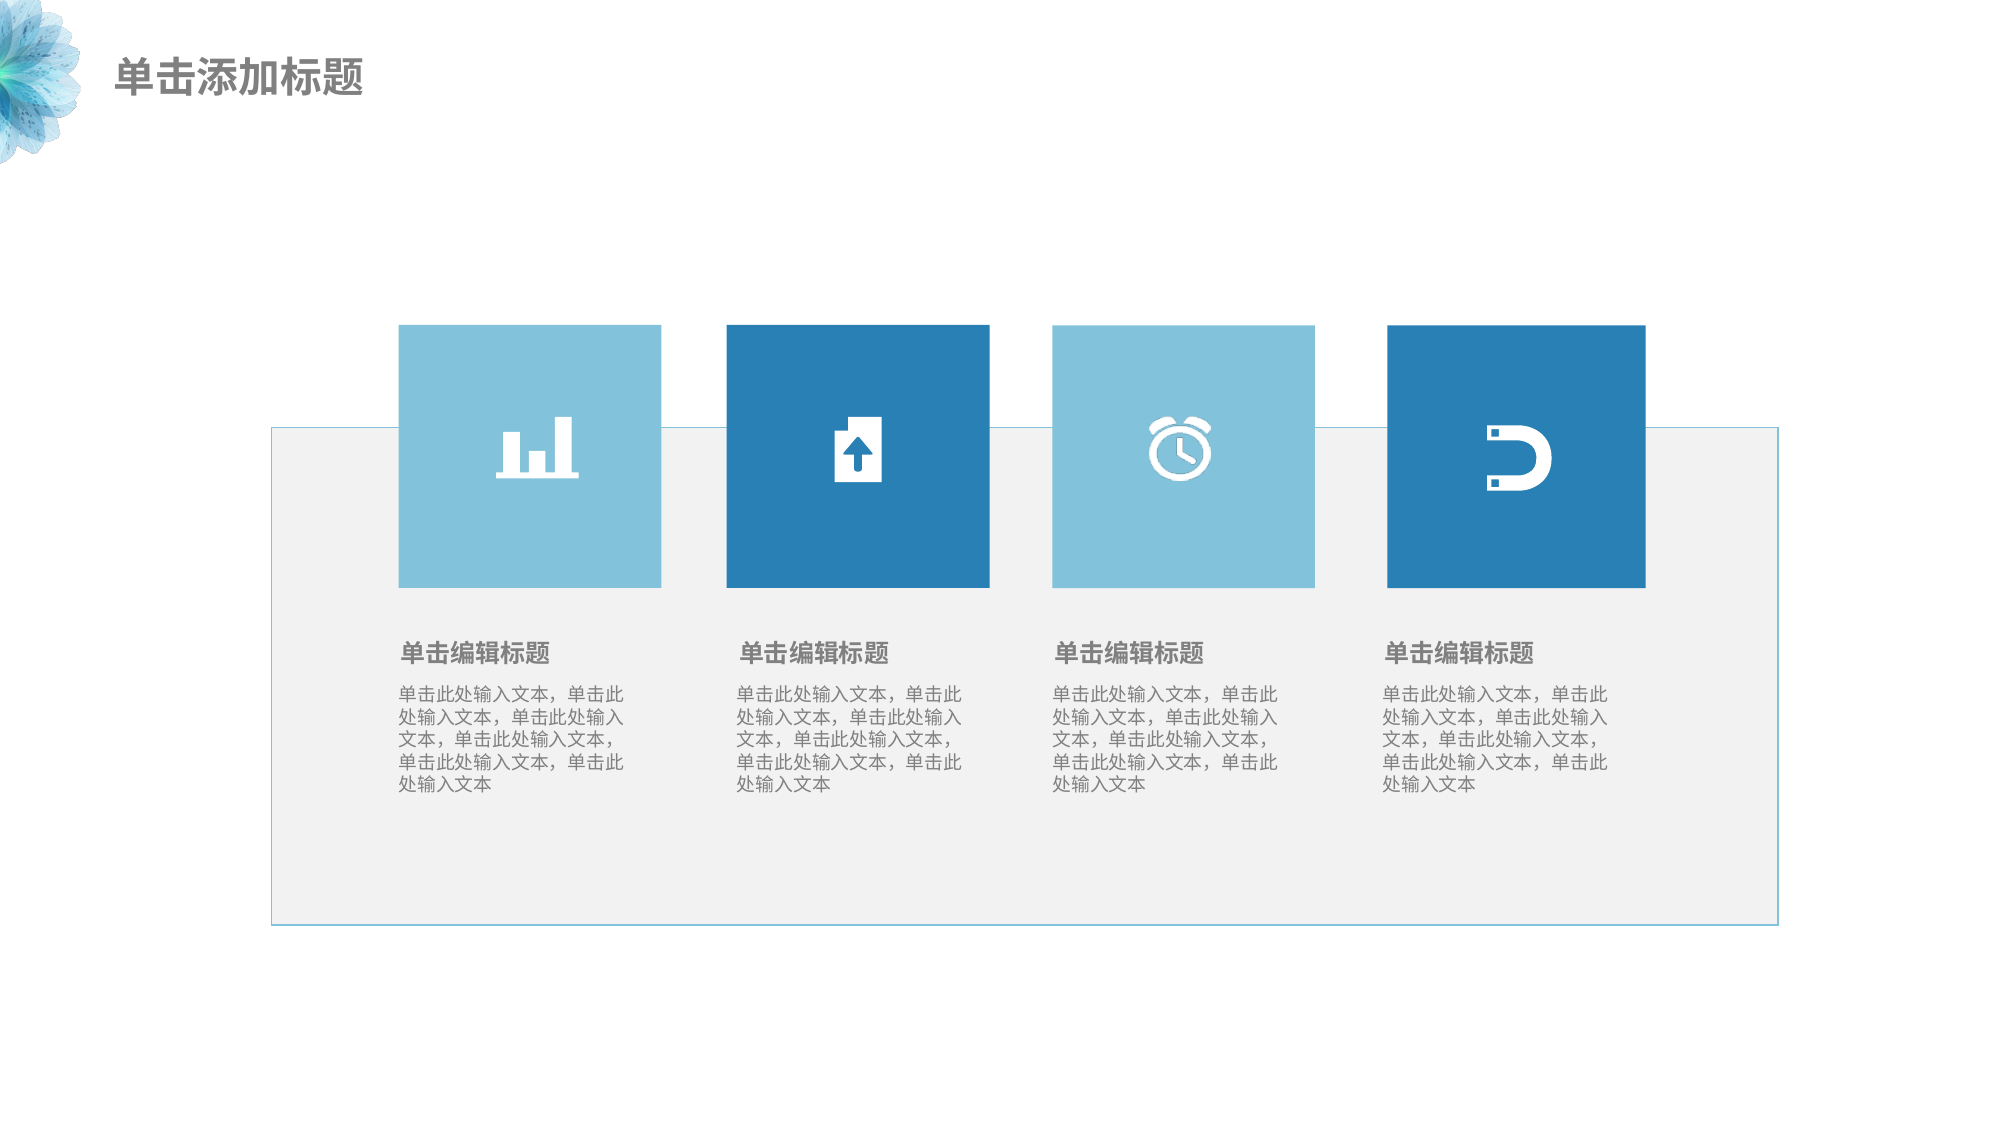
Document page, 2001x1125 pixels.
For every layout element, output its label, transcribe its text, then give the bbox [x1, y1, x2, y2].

text_box 单击此处输入文本，单击此处输入文本，单击此处输入文本，单击此处输入文本，单击此处输入文本，单击此处输入文本 [736, 683, 965, 796]
text_box 单击编辑标题 [1384, 637, 1576, 668]
text_box [834, 416, 882, 483]
text_box 单击编辑标题 [400, 637, 592, 668]
text_box [726, 324, 990, 588]
text_box [1387, 325, 1646, 589]
text_box [271, 427, 1779, 925]
text_box [496, 416, 579, 479]
picture [0, 0, 81, 164]
text_box [1052, 325, 1315, 589]
text_box 单击编辑标题 [1054, 637, 1245, 668]
text_box 单击添加标题 [98, 43, 594, 108]
text_box 单击此处输入文本，单击此处输入文本，单击此处输入文本，单击此处输入文本，单击此处输入文本，单击此处输入文本 [398, 683, 627, 796]
text_box [1487, 425, 1552, 491]
text_box 单击编辑标题 [739, 637, 930, 668]
picture [1149, 415, 1211, 482]
text_box 单击此处输入文本，单击此处输入文本，单击此处输入文本，单击此处输入文本，单击此处输入文本，单击此处输入文本 [1052, 683, 1280, 796]
text_box [398, 324, 662, 588]
text_box 单击此处输入文本，单击此处输入文本，单击此处输入文本，单击此处输入文本，单击此处输入文本，单击此处输入文本 [1382, 683, 1610, 796]
